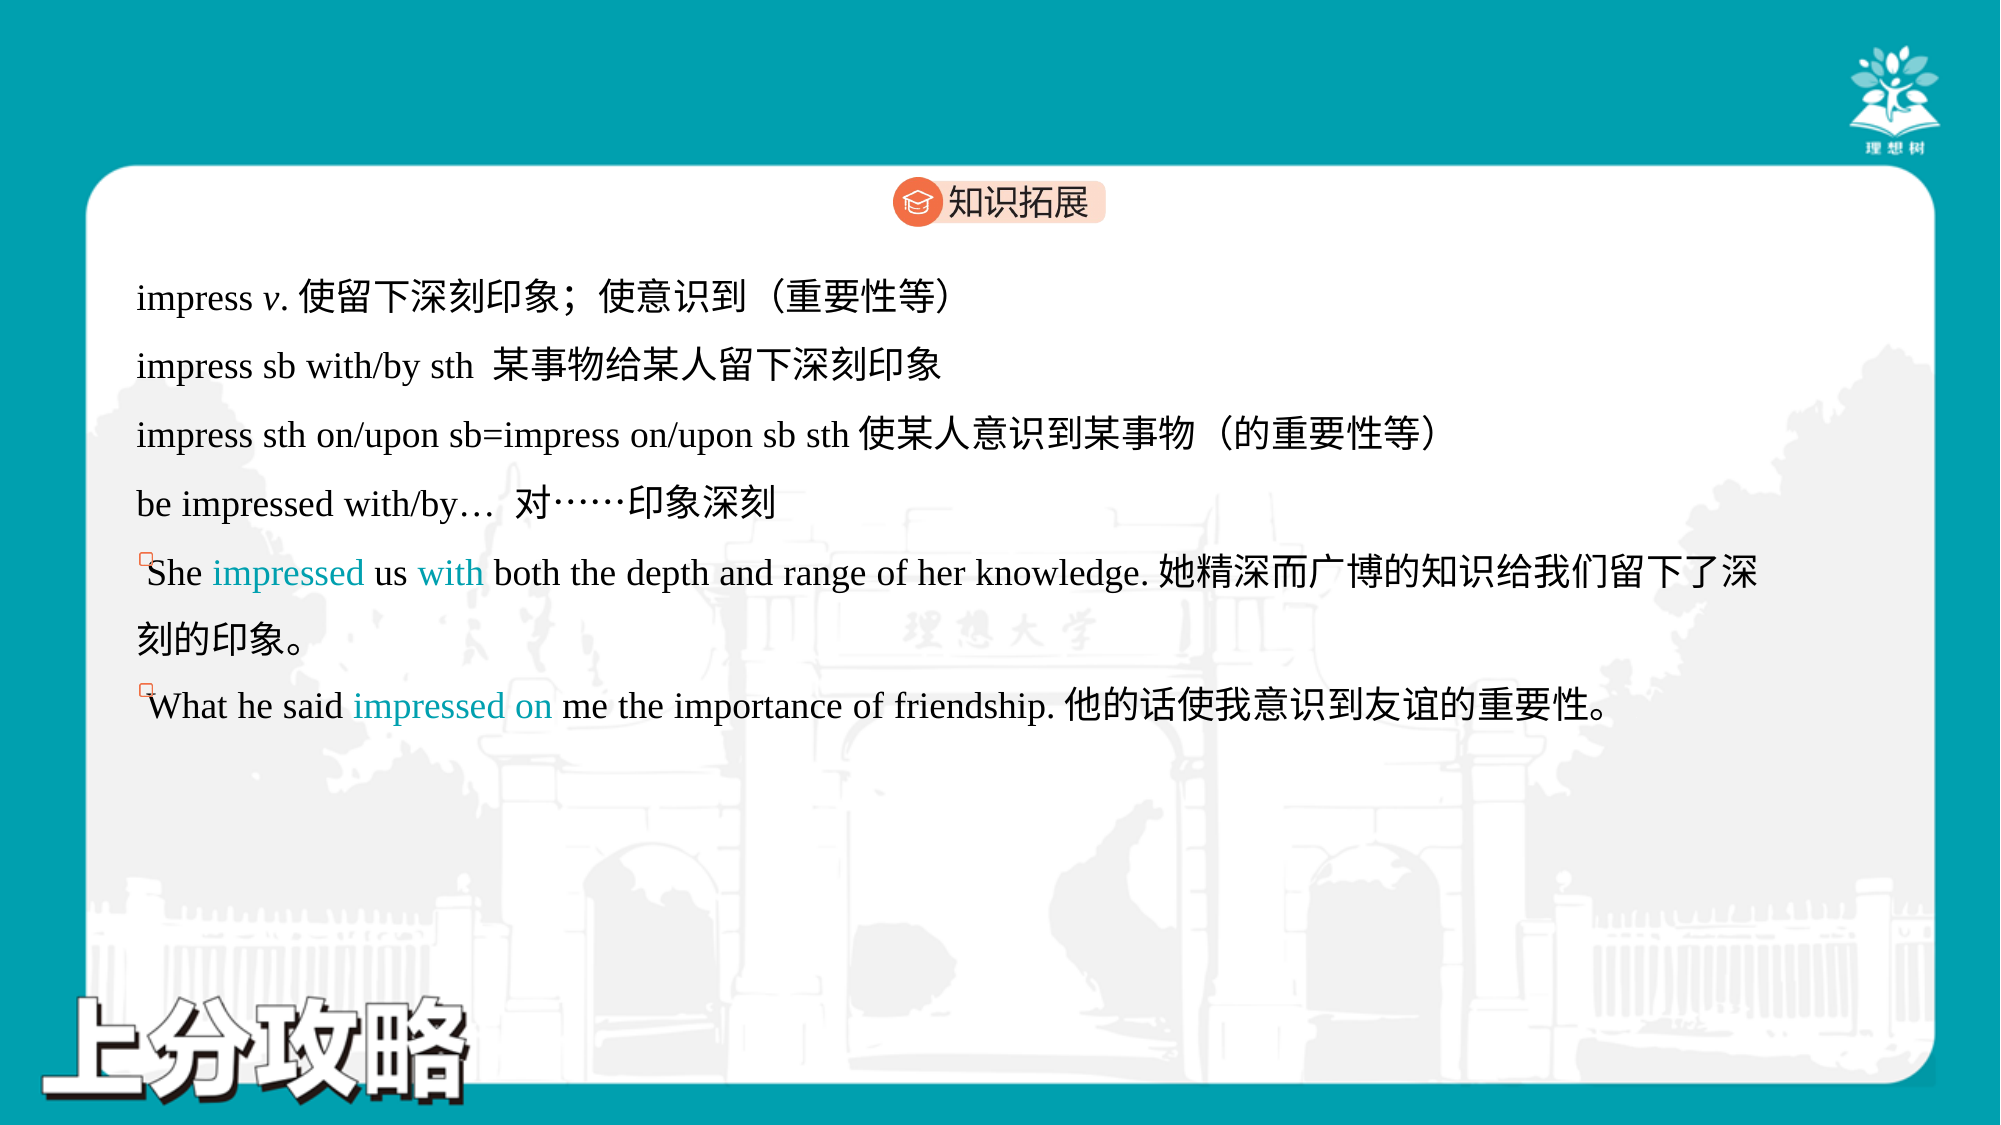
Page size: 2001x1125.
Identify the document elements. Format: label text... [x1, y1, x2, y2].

text_box impress v.使留下深刻印象；使意识到（重要性等） impress sb with/by sth 某事物给某人留下深刻印象 impress sth on/upon sb=impress on/upon sb sth使某人意识到某事物（的重要性等） be impressed with/by… 对……印象深刻 She impressed us with both the depth and range of her knowledge.她精深而广博的知识给我们留下了深 刻的印象。 What he said impressed on me the importance of friendship.他的话使我意识到友谊的重要性。#87 [136, 249, 1865, 719]
picture [0, 0, 2000, 1125]
